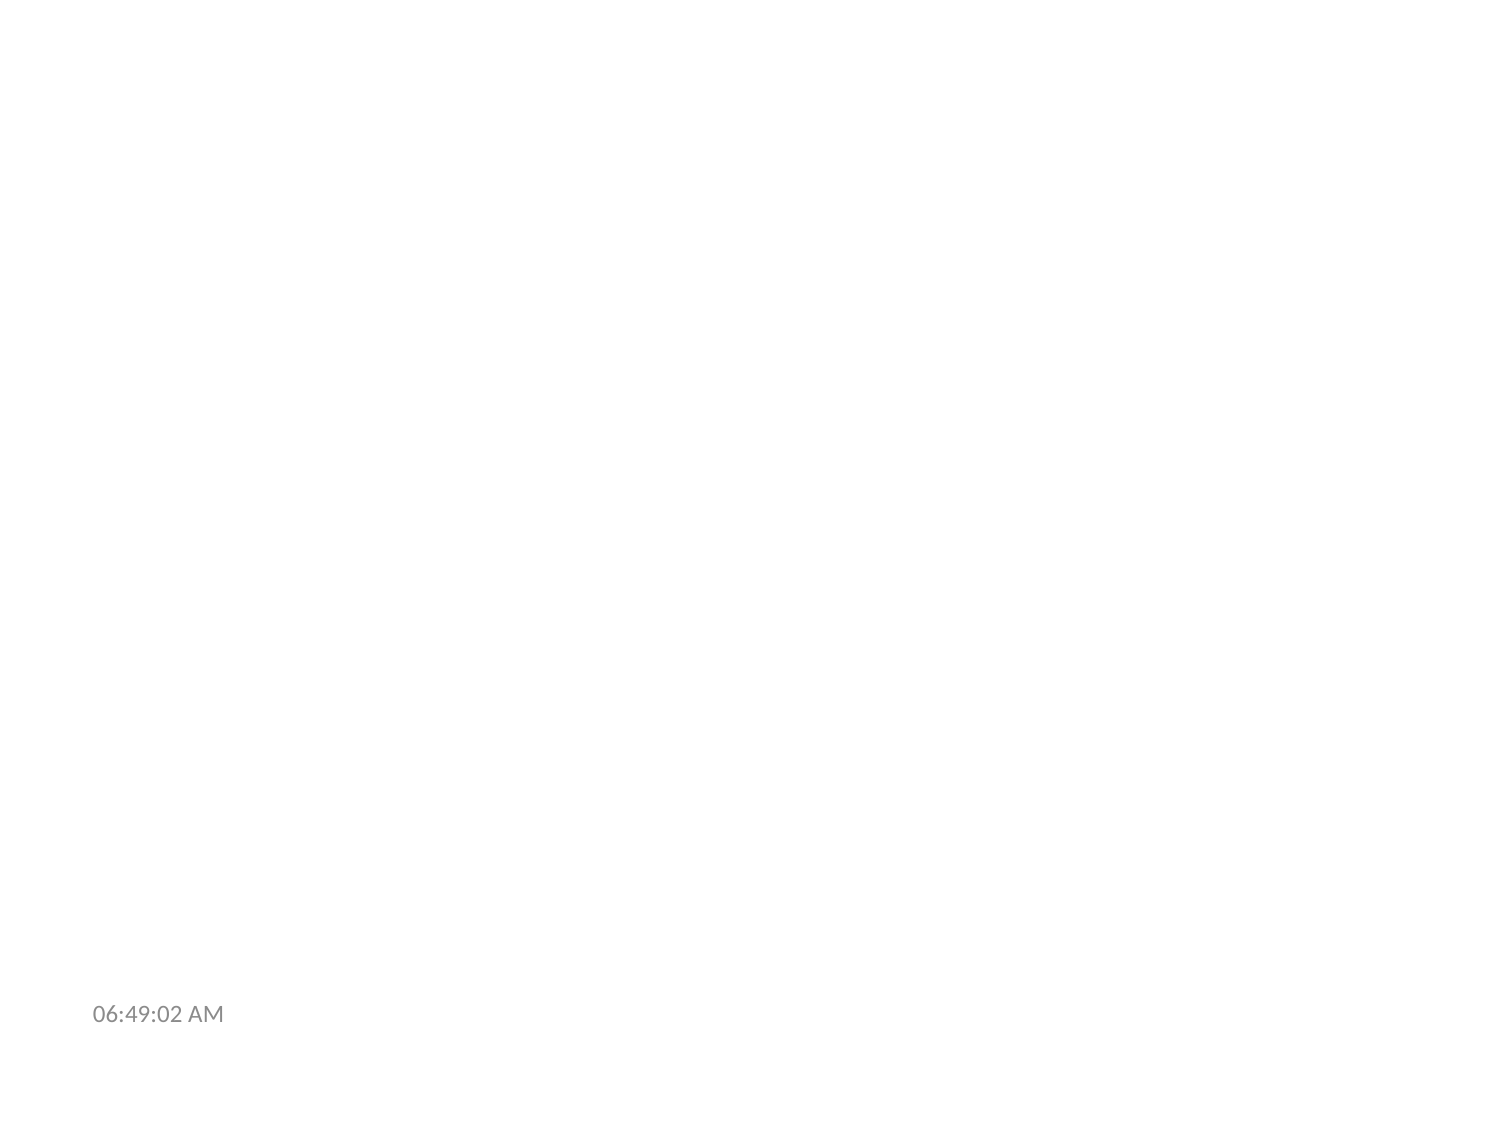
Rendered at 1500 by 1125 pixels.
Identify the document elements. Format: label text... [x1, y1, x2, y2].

text_box 3:35:09 PM [77, 982, 428, 1043]
